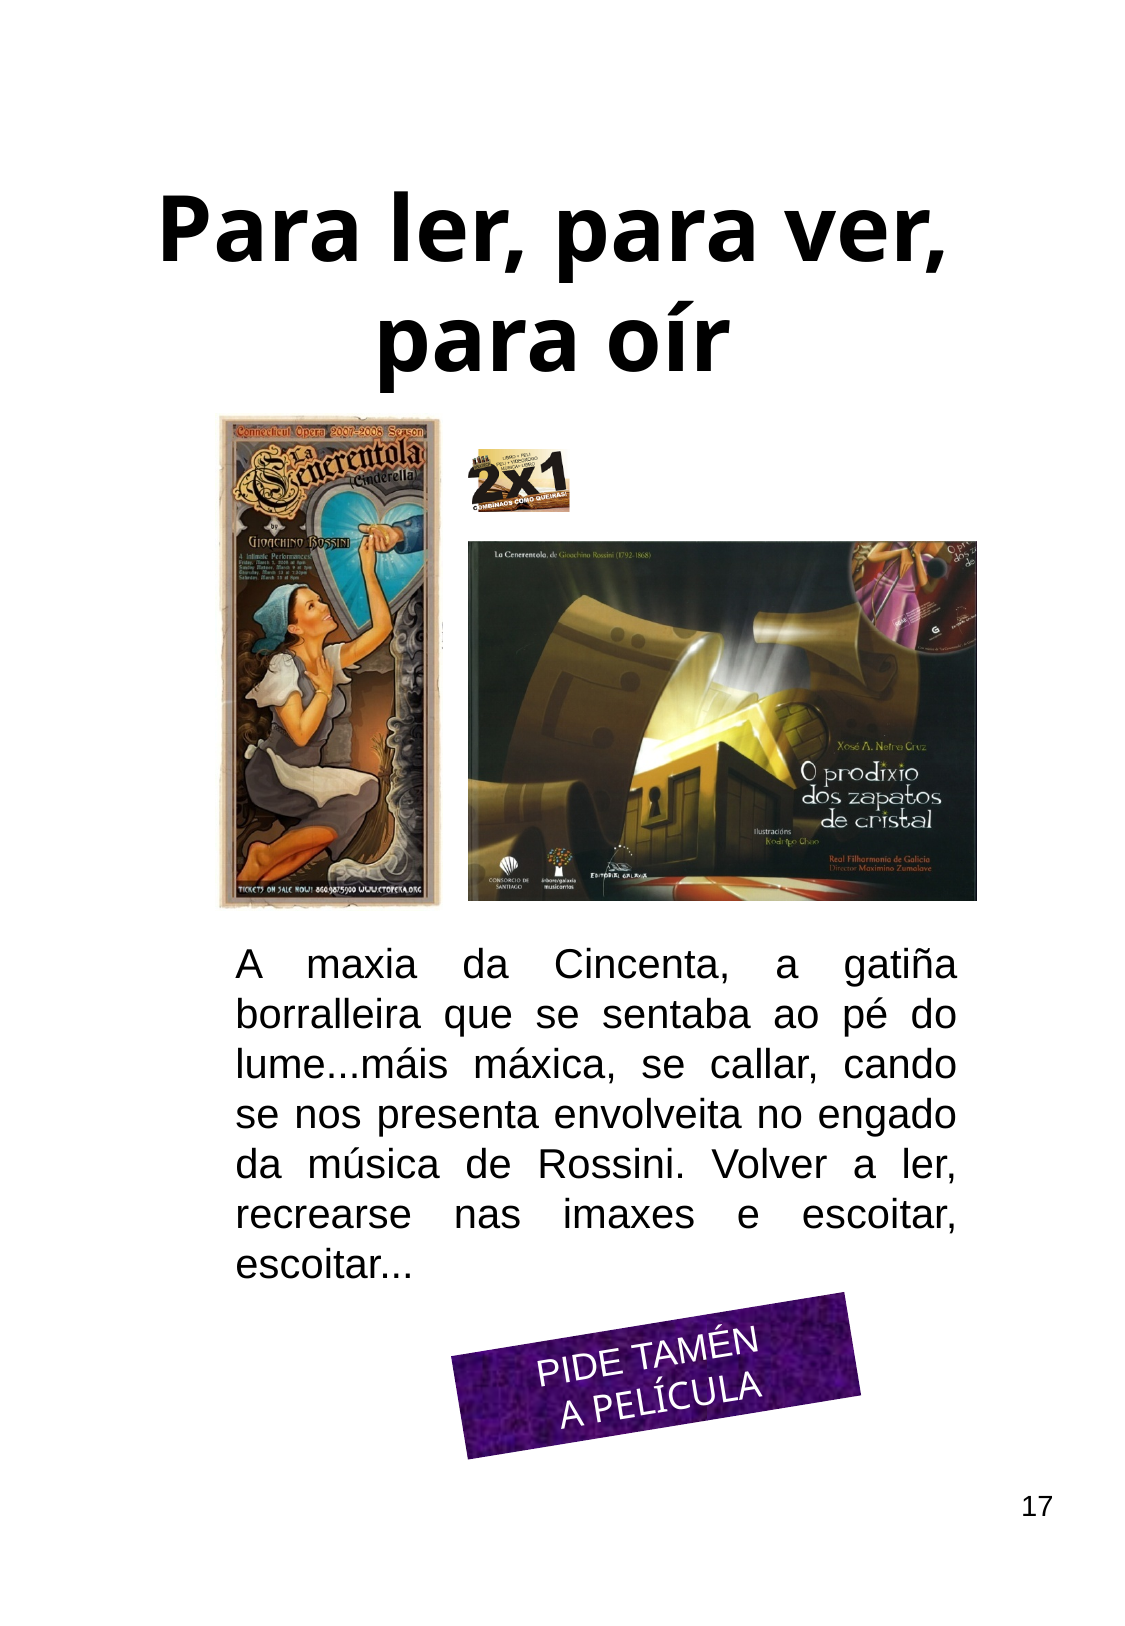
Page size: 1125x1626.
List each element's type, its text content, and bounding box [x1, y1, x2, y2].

list A maxia da Cincenta, a gatiña borralleira que se sentaba ao pé do lume...máis máxica, se callar, cando se nos presenta envolveita no engado da música de Rossini. Volver a ler, recrearse nas imaxes e escoitar, escoitar... [163, 929, 973, 1261]
picture [468, 540, 977, 901]
picture [214, 413, 443, 911]
text_box PIDE TAMÉN A PELÍCULA [451, 1291, 862, 1460]
slide_number 17 [806, 1479, 1069, 1593]
picture [468, 448, 570, 512]
title Para ler, para ver, para oír [46, 144, 1060, 416]
